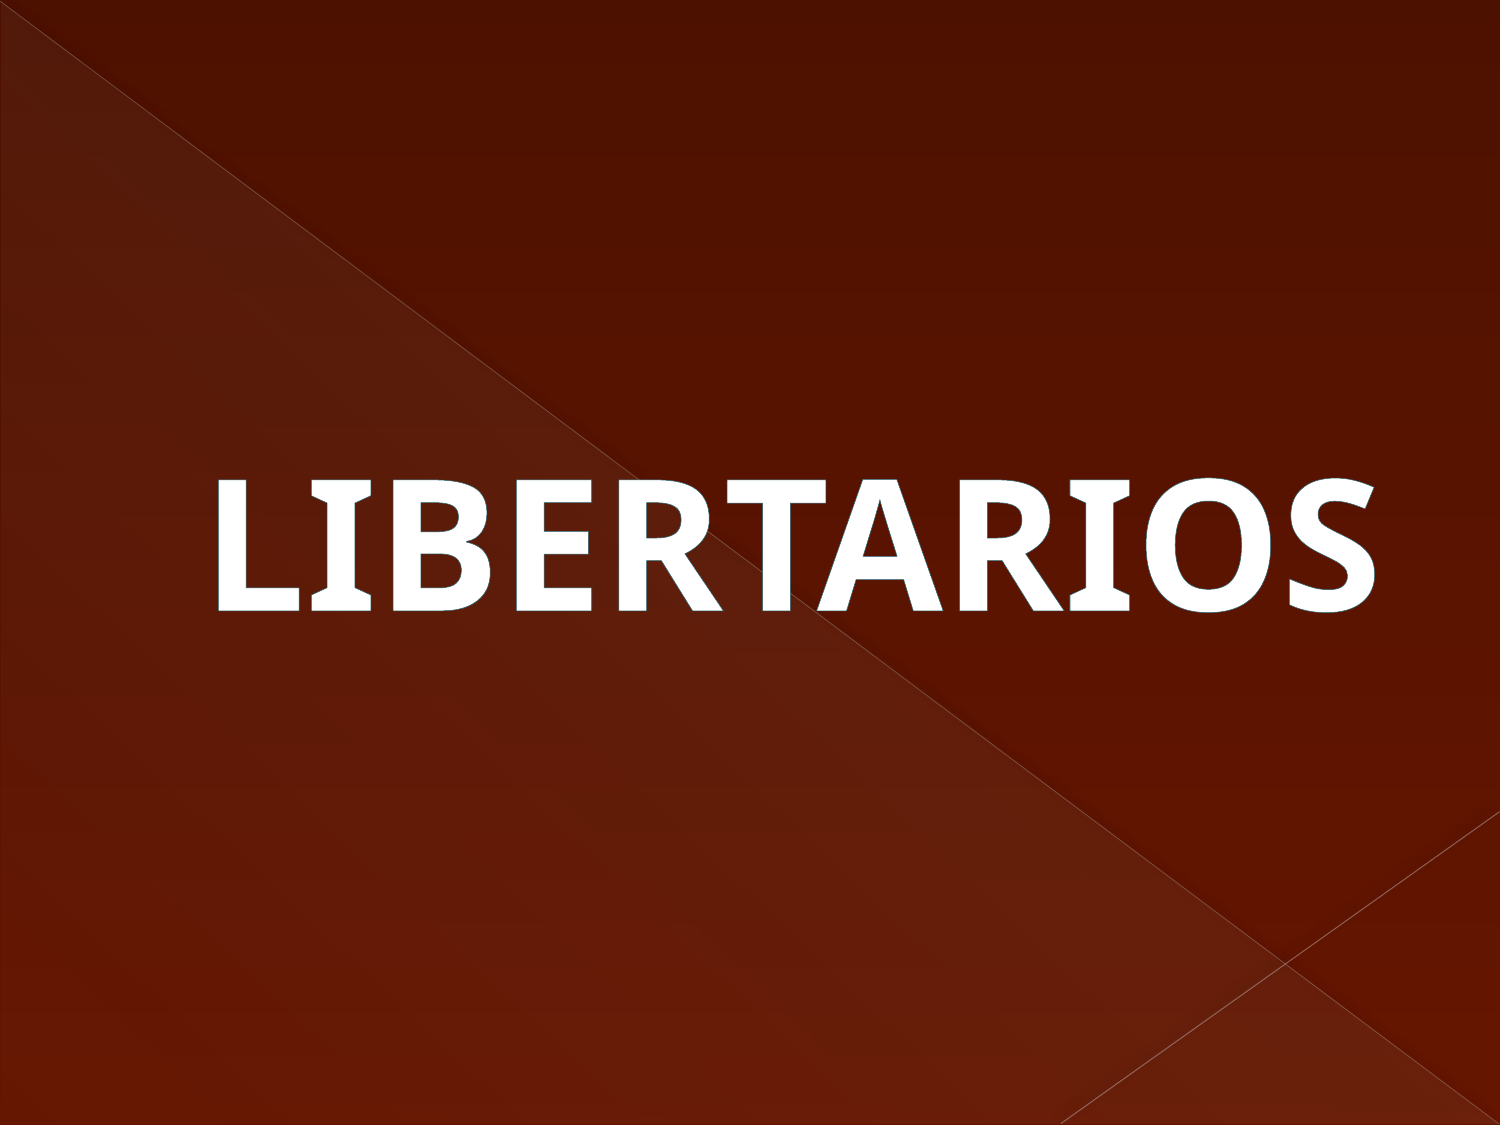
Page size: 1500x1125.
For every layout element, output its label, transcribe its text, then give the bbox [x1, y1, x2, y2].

title LIBERTARIOS [75, 43, 1430, 1032]
